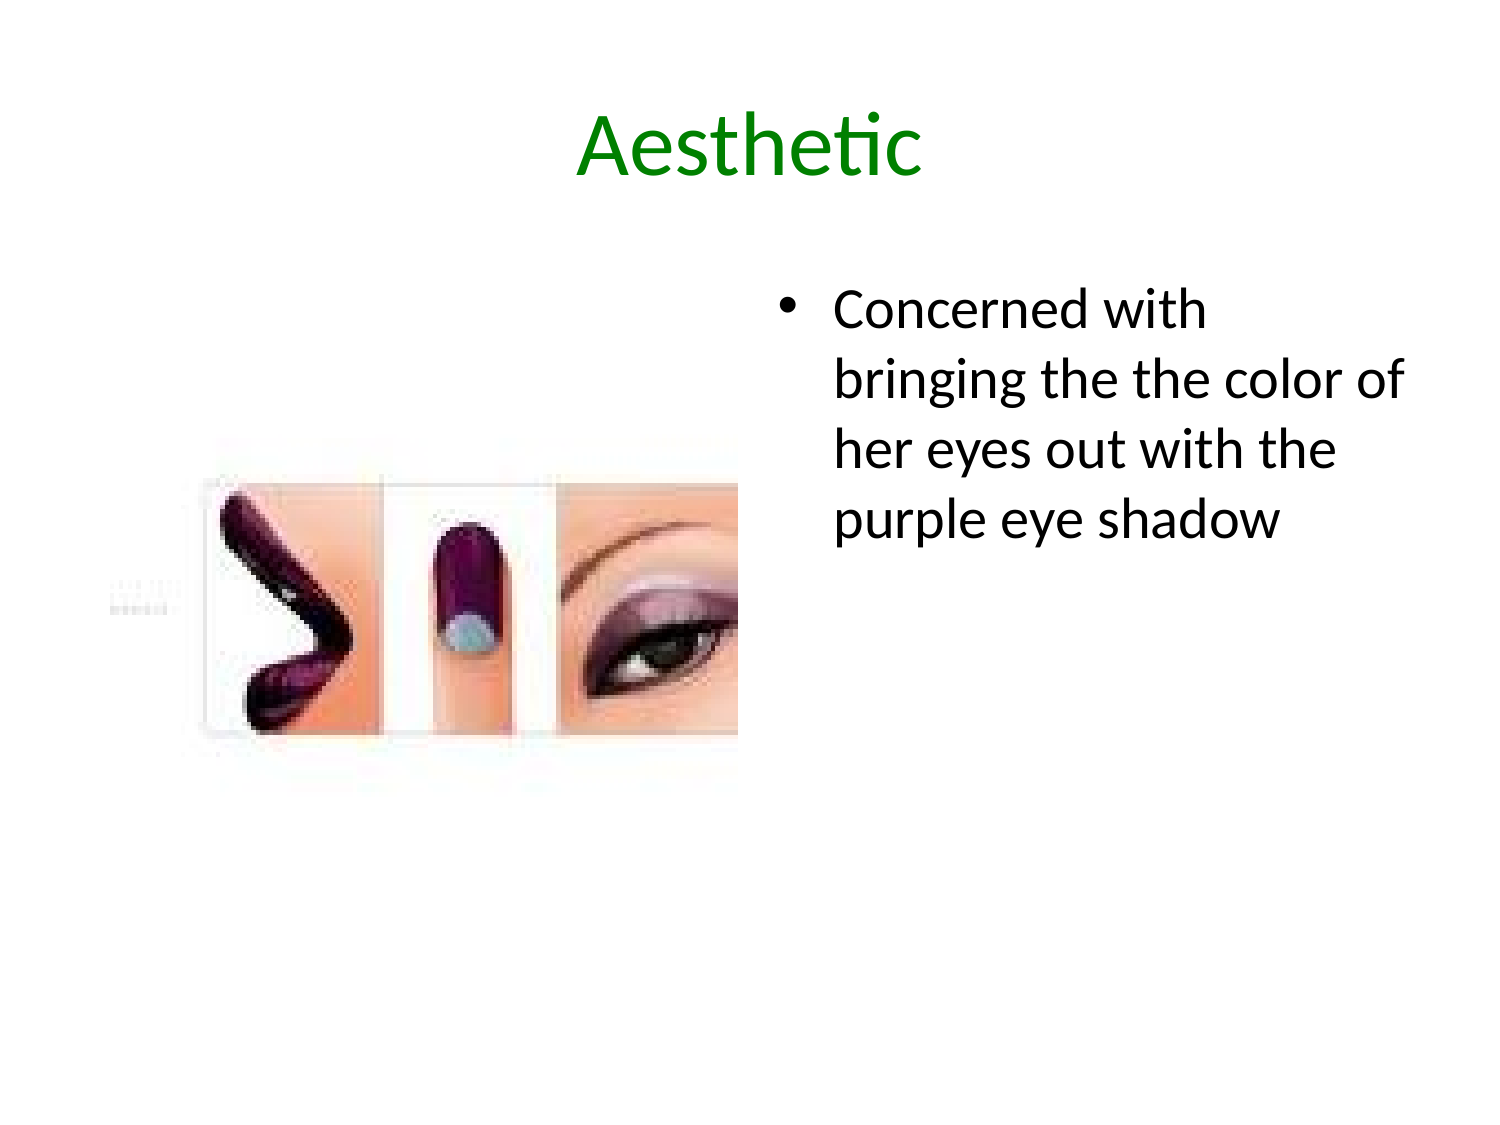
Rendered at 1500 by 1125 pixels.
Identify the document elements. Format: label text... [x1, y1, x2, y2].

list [74, 262, 738, 1006]
title Aesthetic [75, 45, 1425, 233]
list Concerned with bringing the the color of her eyes out with the purple eye shadow [762, 262, 1425, 1005]
